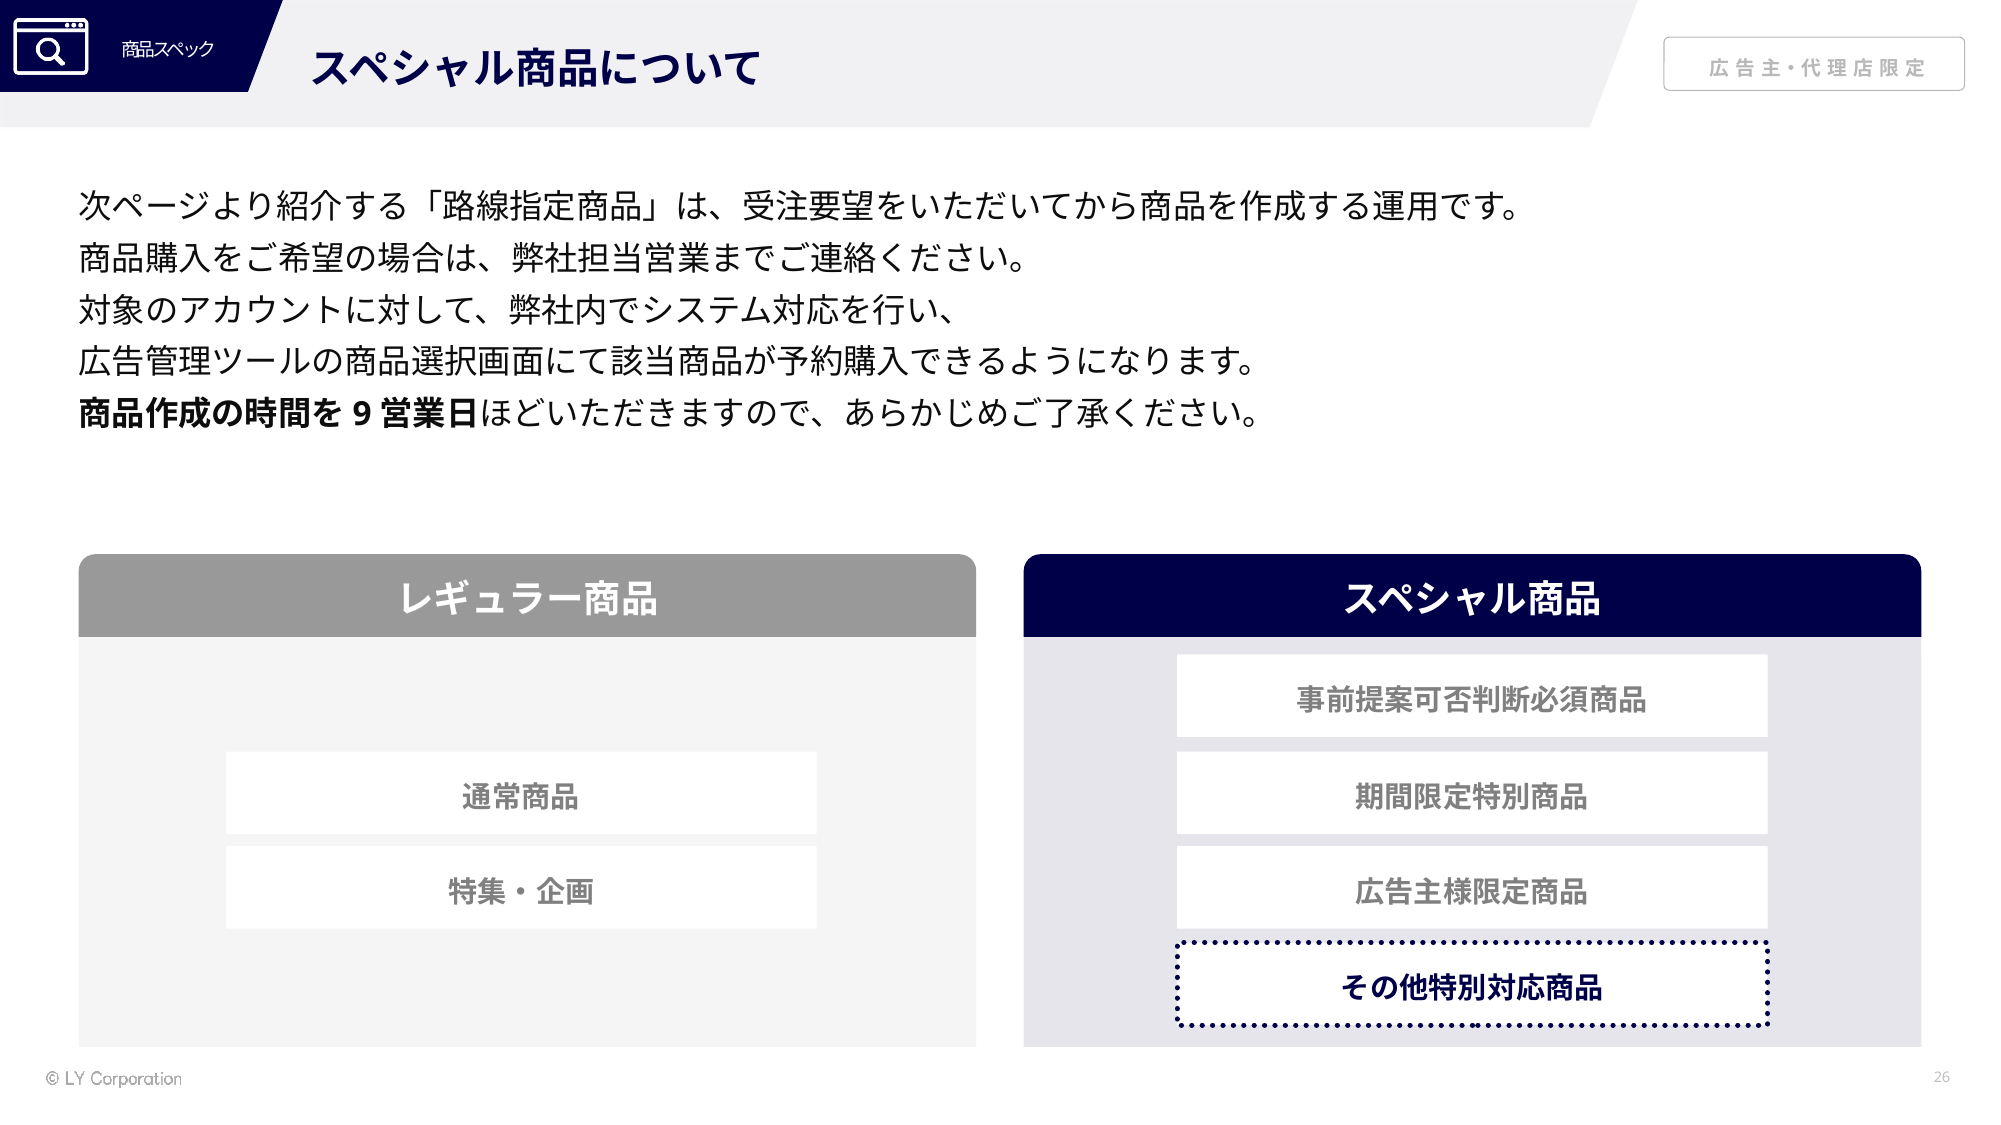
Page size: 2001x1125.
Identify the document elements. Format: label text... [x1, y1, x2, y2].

list 商品スペック [97, 13, 240, 81]
text_box スペシャル商品 [1023, 554, 1922, 637]
text_box 特集・企画 [226, 846, 817, 929]
text_box [78, 637, 977, 1047]
text_box [1023, 637, 1922, 1047]
text_box 次ページより紹介する「路線指定商品」は、受注要望をいただいてから商品を作成する運用です。 商品購入をご希望の場合は、弊社担当営業までご連絡ください。 対象のアカウントに対して、弊社内でシステム対応を行い、 広告管理ツールの商品選択画面にて該当商品が予約購入できるようになります。 商品作成の時間を9営業日ほどいただきますので、あらかじめご了承ください。 [78, 173, 1928, 433]
list スペシャル商品について [309, 41, 1567, 100]
text_box 広告主様限定商品 [1177, 846, 1768, 929]
text_box 期間限定特別商品 [1177, 751, 1768, 835]
text_box 事前提案可否判断必須商品 [1177, 654, 1768, 737]
text_box 通常商品 [226, 751, 817, 835]
text_box レギュラー商品 [78, 554, 977, 637]
text_box その他特別対応商品 [1177, 942, 1768, 1026]
picture [46, 1071, 181, 1088]
picture [9, 5, 92, 87]
